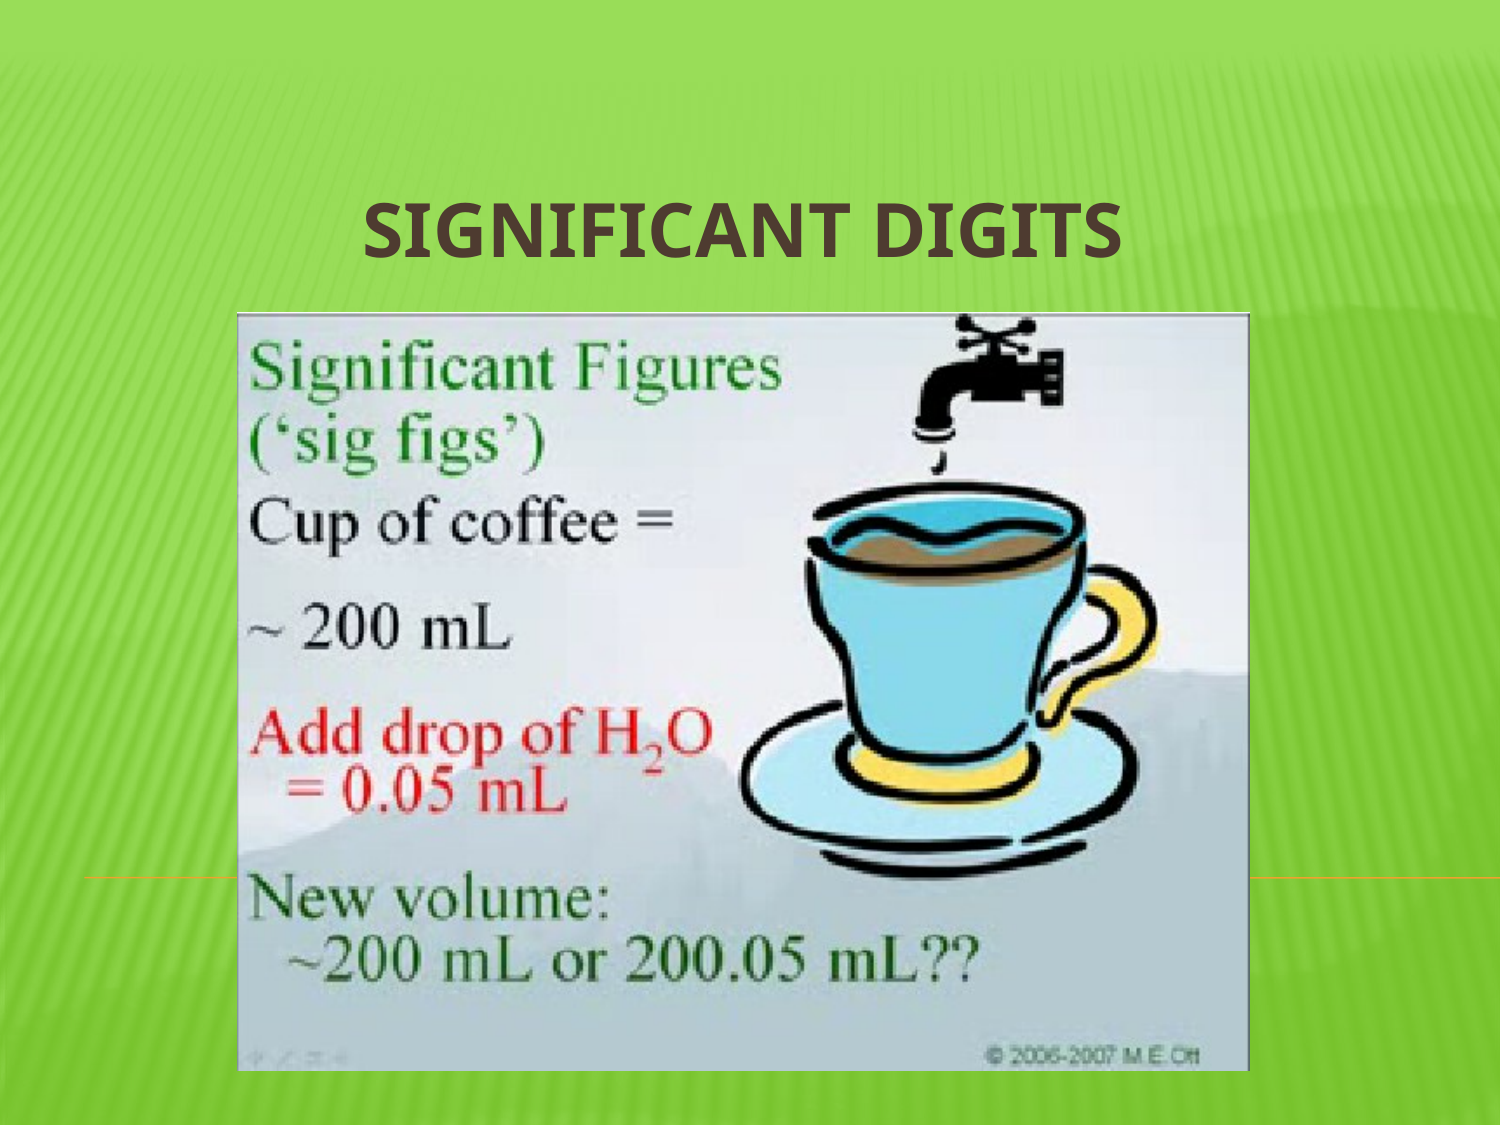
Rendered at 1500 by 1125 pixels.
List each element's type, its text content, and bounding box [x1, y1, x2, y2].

title Significant digits [50, 174, 1438, 376]
picture [237, 312, 1251, 1072]
